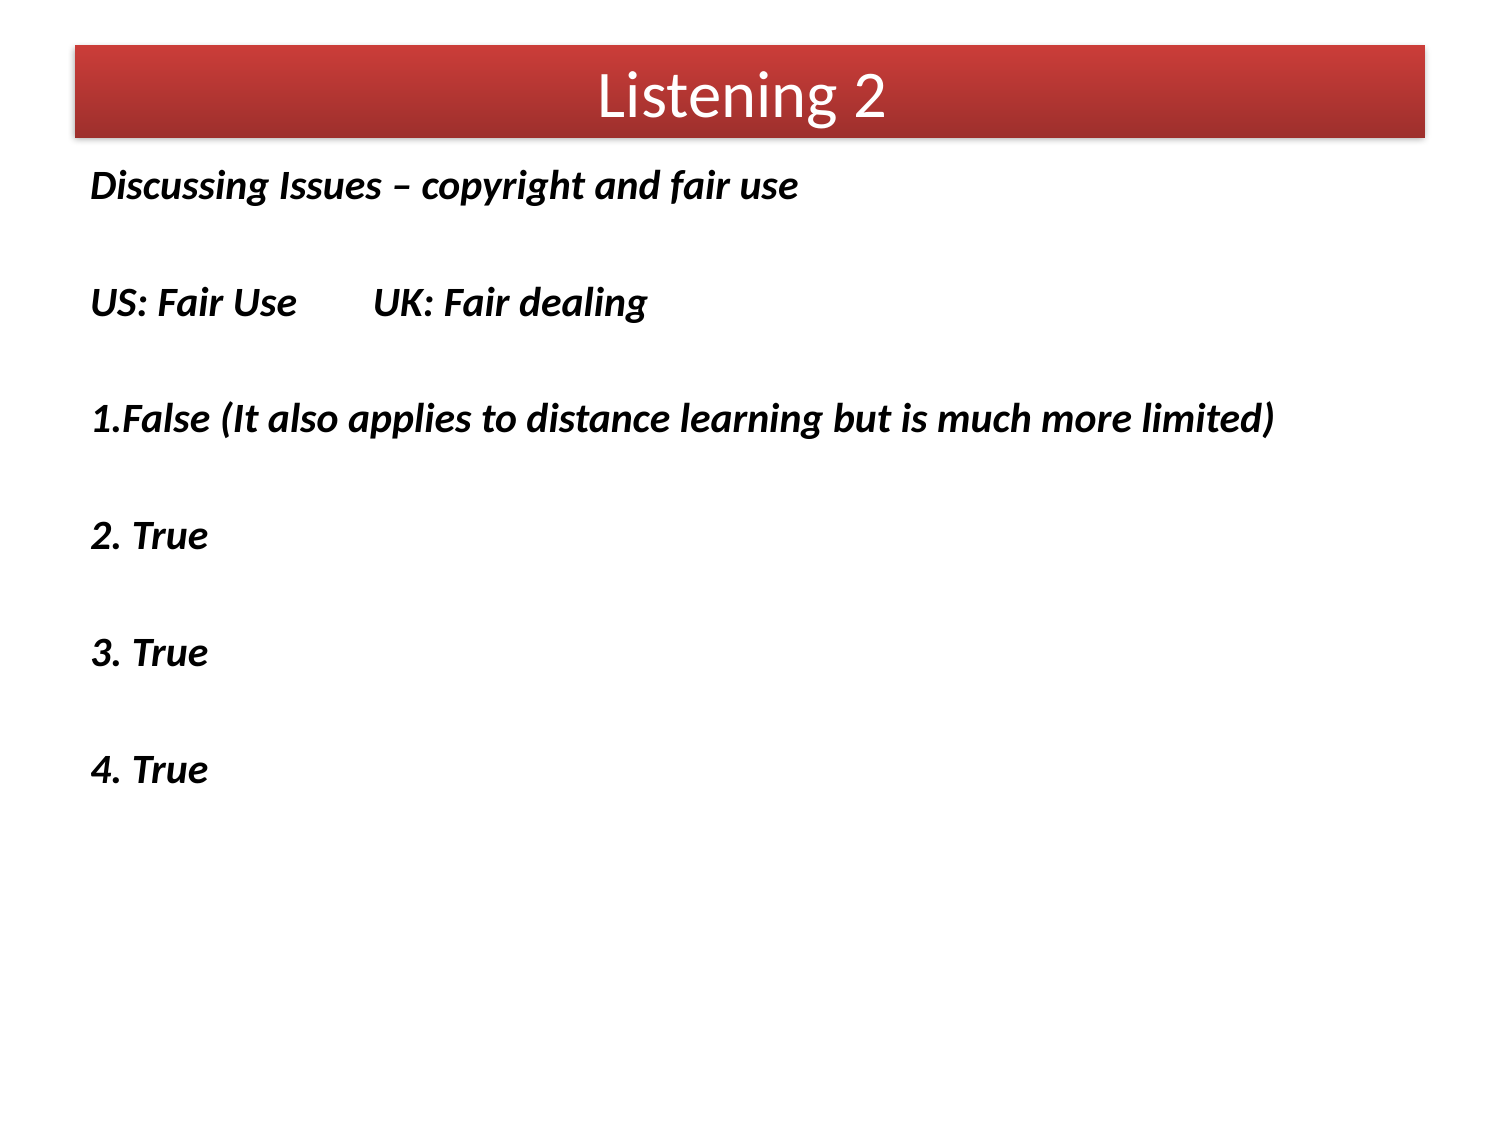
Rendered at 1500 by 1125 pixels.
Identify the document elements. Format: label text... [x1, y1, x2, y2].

list Discussing Issues – copyright and fair use US: Fair Use UK: Fair dealing 1.False (It also applies to distance learning but is much more limited) 2. True 3. True 4. True [75, 149, 1425, 1005]
title Listening 2 [75, 45, 1425, 138]
